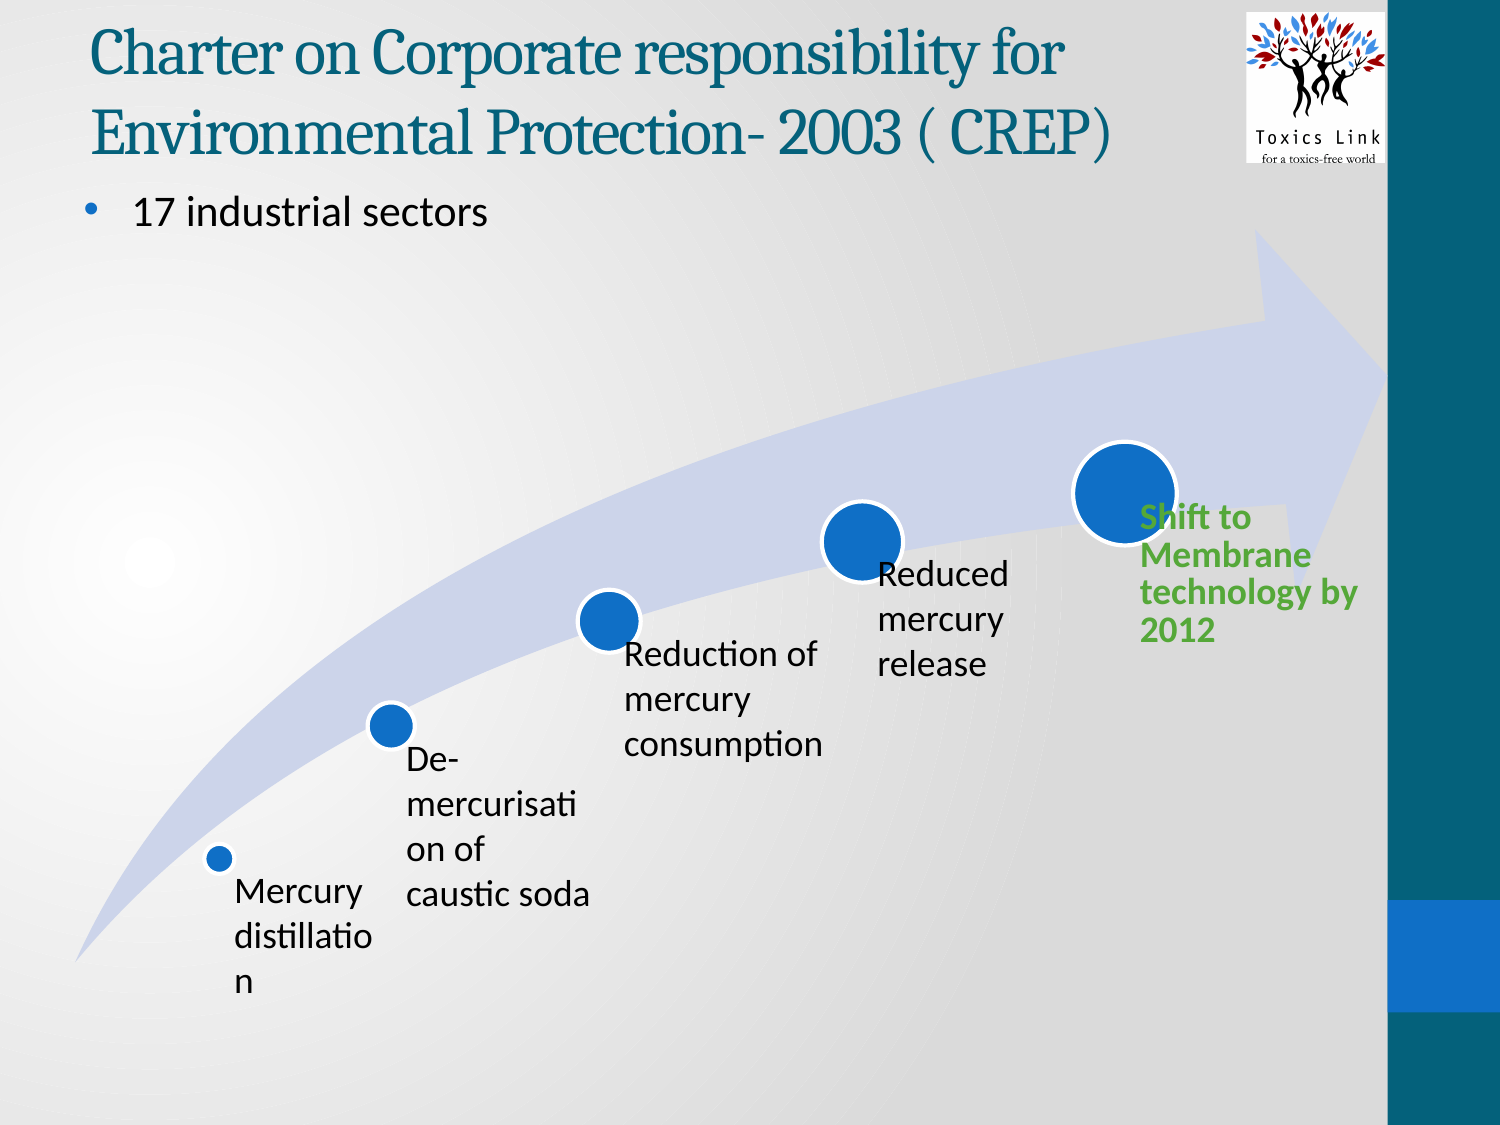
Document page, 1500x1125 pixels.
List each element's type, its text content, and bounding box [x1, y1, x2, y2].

list 17 industrial sectors [50, 174, 1363, 325]
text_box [74, 228, 1388, 963]
title Charter on Corporate responsibility for Environmental Protection- 2003 ( CREP) [75, 24, 1325, 150]
picture [1246, 12, 1385, 163]
